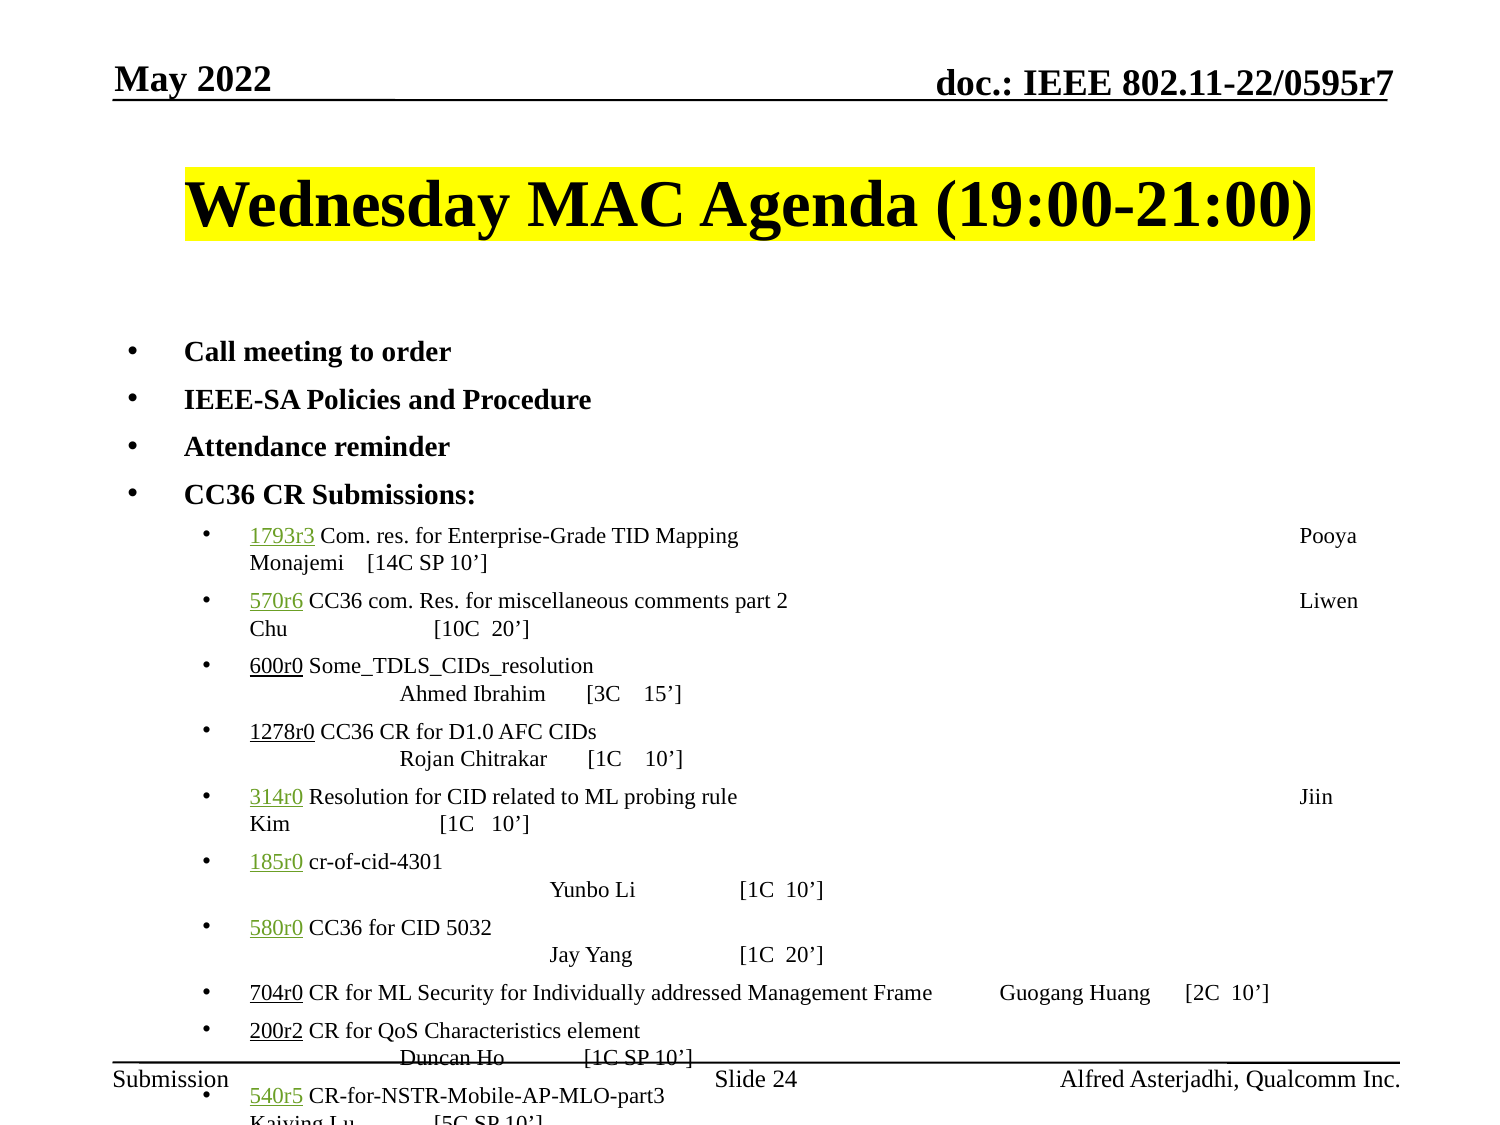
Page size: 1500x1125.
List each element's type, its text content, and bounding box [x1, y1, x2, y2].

slide_number Slide 24 [712, 1061, 800, 1123]
title Wednesday MAC Agenda (19:00-21:00) [112, 112, 1388, 288]
footer Alfred Asterjadhi, Qualcomm Inc. [878, 1061, 1402, 1093]
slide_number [114, 54, 423, 100]
list Call meeting to order IEEE-SA Policies and Procedure Attendance reminder CC36 CR Submissions: 1793r3 Com. res. for Enterprise-Grade TID Mapping Pooya Monajemi [14C SP 10’] 570r6 CC36 com. Res. for miscellaneous comments part 2 Liwen Chu [10C 20’] 600r0 Some_TDLS_CIDs_resolution Ahmed Ibrahim [3C 15’] 1278r0 CC36 CR for D1.0 AFC CIDs Rojan Chitrakar [1C 10’] 314r0 Resolution for CID related to ML probing rule Jiin Kim [1C 10’] 185r0 cr-of-cid-4301 Yunbo Li [1C 10’] 580r0 CC36 for CID 5032 Jay Yang [1C 20’] 704r0 CR for ML Security for Individually addressed Management Frame Guogang Huang [2C 10’] 200r2 CR for QoS Characteristics element Duncan Ho [1C SP 10’] 540r5 CR-for-NSTR-Mobile-AP-MLO-part3 Kaiying Lu [5C SP 10’] 564r1 CR for 35.2.1.1 Kaiying Lu [2C SP 10’] AoB: Recess [112, 324, 1388, 1063]
